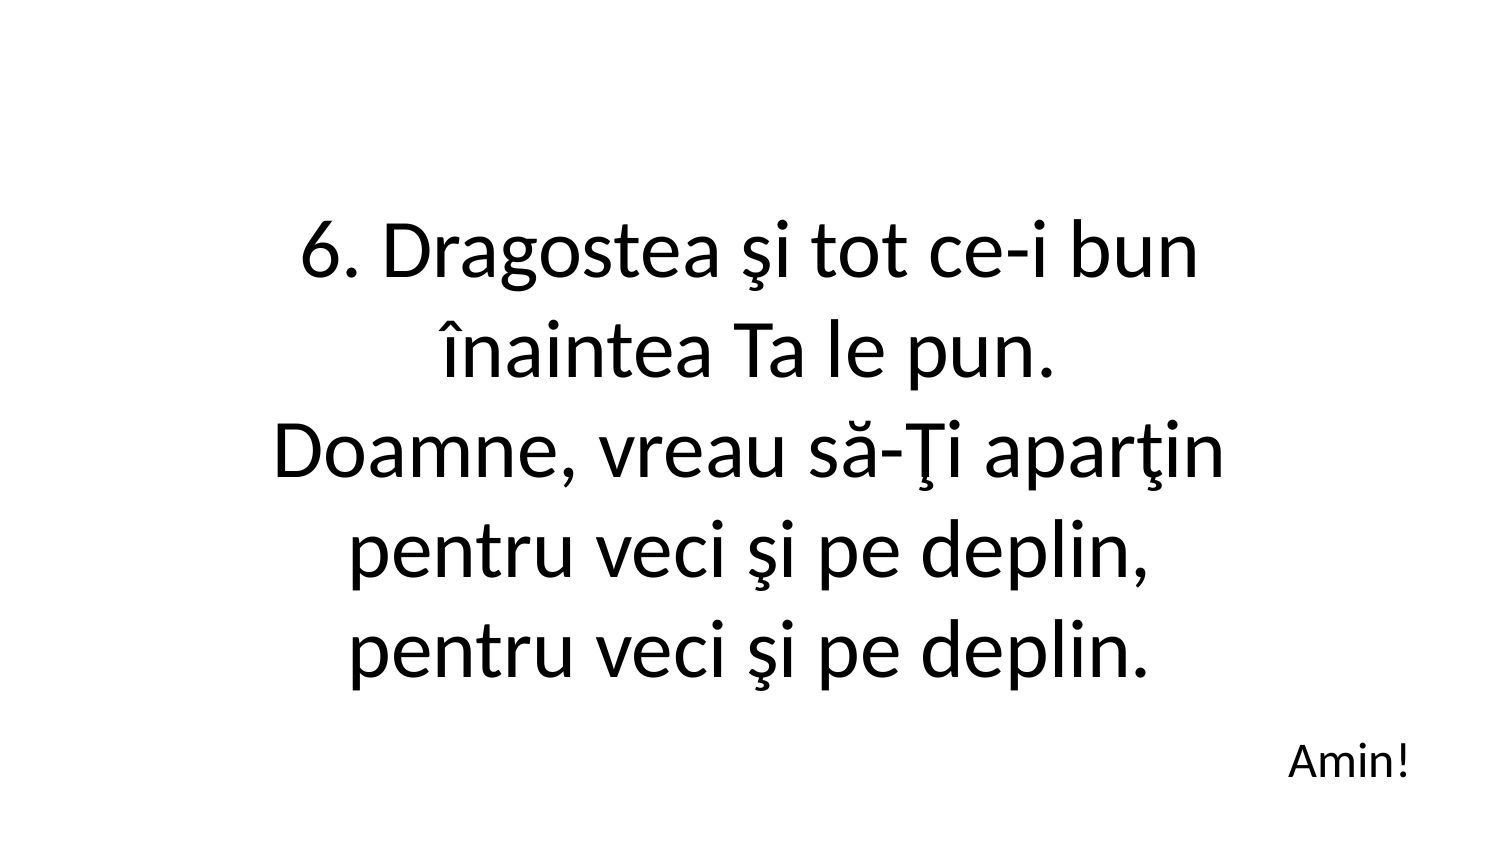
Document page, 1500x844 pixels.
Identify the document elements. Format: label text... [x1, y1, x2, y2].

text_box Amin! [1273, 674, 1427, 795]
text_box 6. Dragostea şi tot ce-i bun înaintea Ta le pun. Doamne, vreau să-Ţi aparţin pentru veci şi pe deplin, pentru veci şi pe deplin. [257, 142, 1243, 702]
